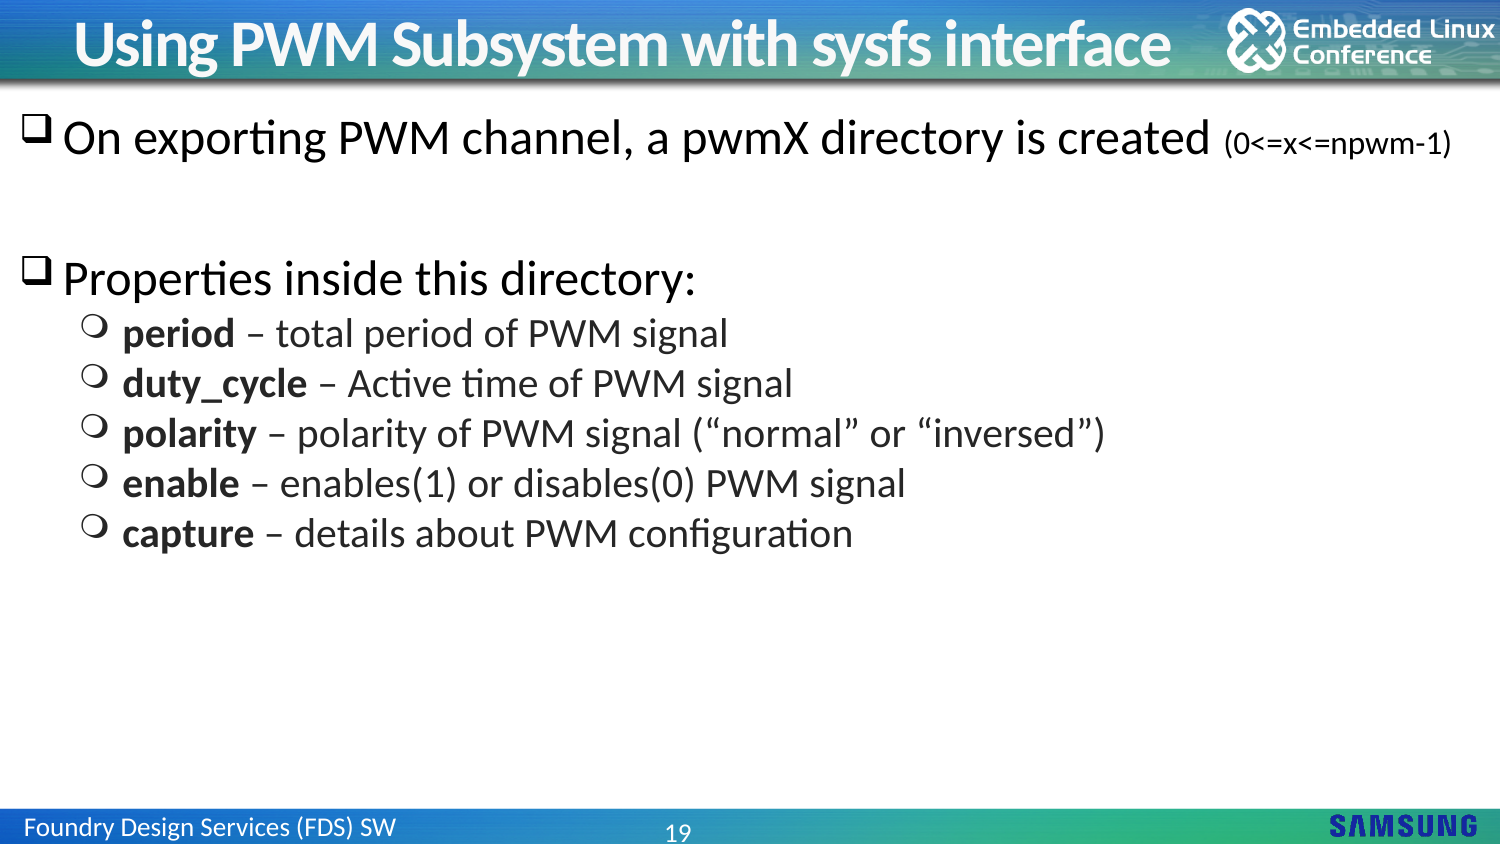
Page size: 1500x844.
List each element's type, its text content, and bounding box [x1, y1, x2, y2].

picture [0, 0, 1500, 844]
title Using PWM Subsystem with sysfs interface [58, 1, 1430, 78]
list On exporting PWM channel, a pwmX directory is created (0<=x<=npwm-1) Properties inside this directory: period – total period of PWM signal duty_cycle – Active time of PWM signal polarity – polarity of PWM signal (“normal” or “inversed”) enable – enables(1) or disables(0) PWM signal capture – details about PWM configuration [4, 96, 1488, 798]
